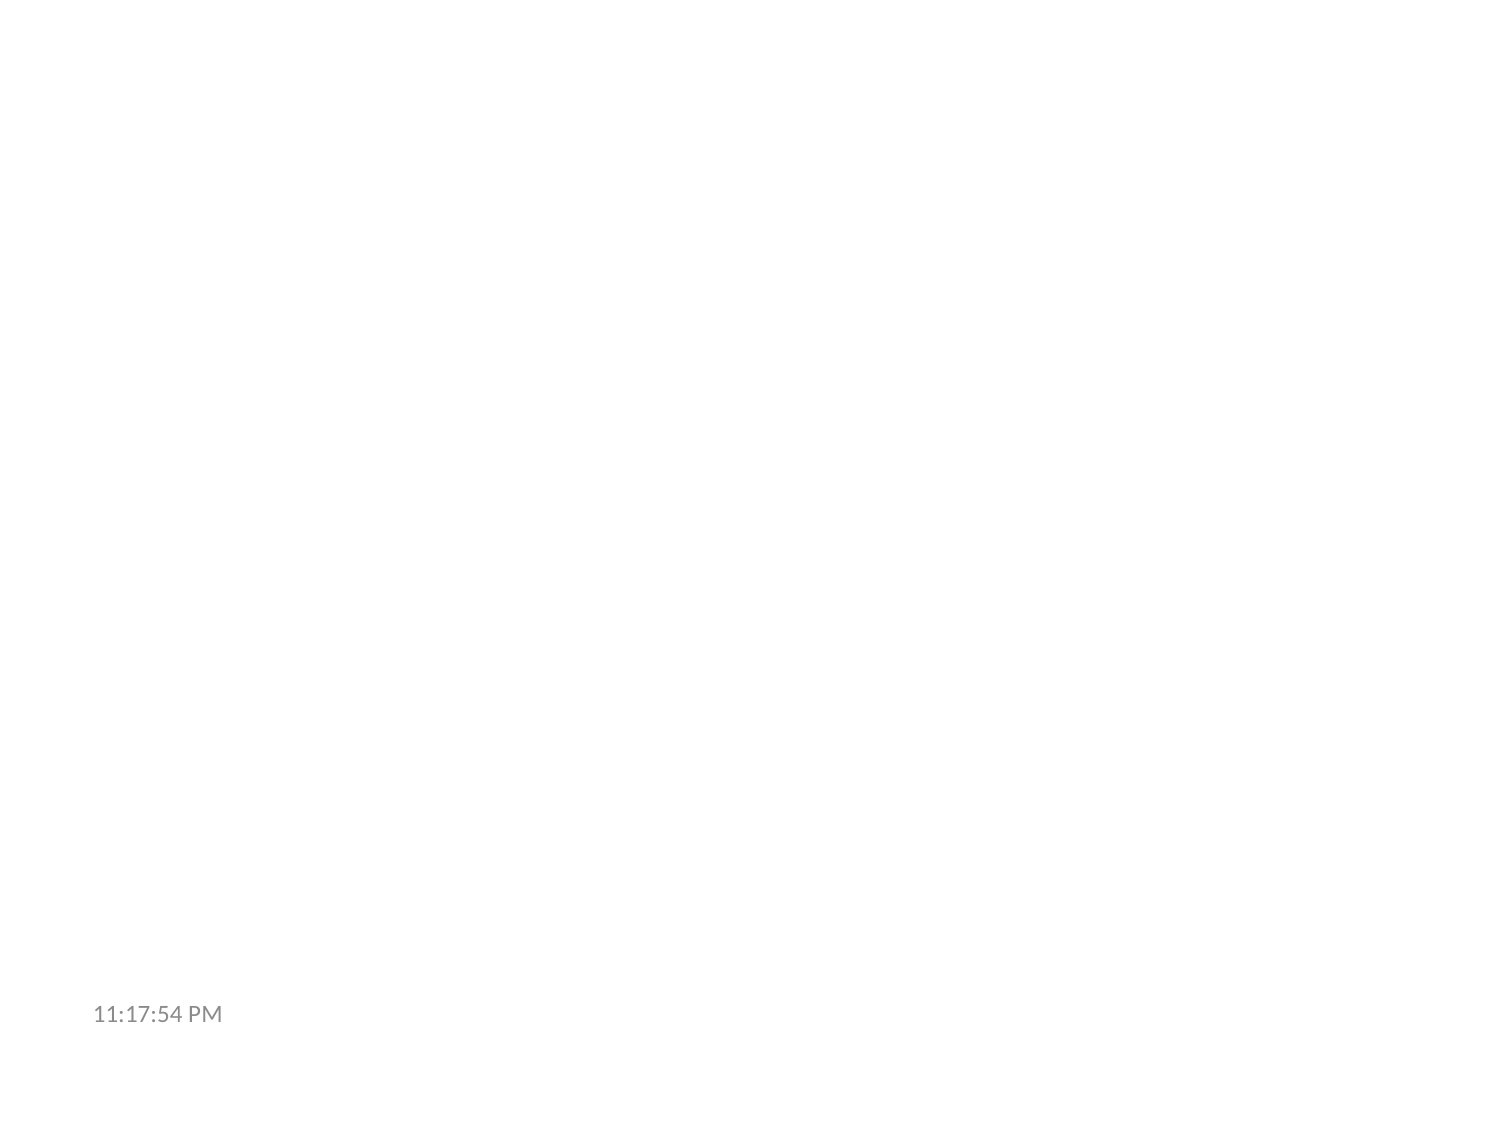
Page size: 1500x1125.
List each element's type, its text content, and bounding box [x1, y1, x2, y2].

text_box 3:35:09 PM [77, 982, 428, 1043]
